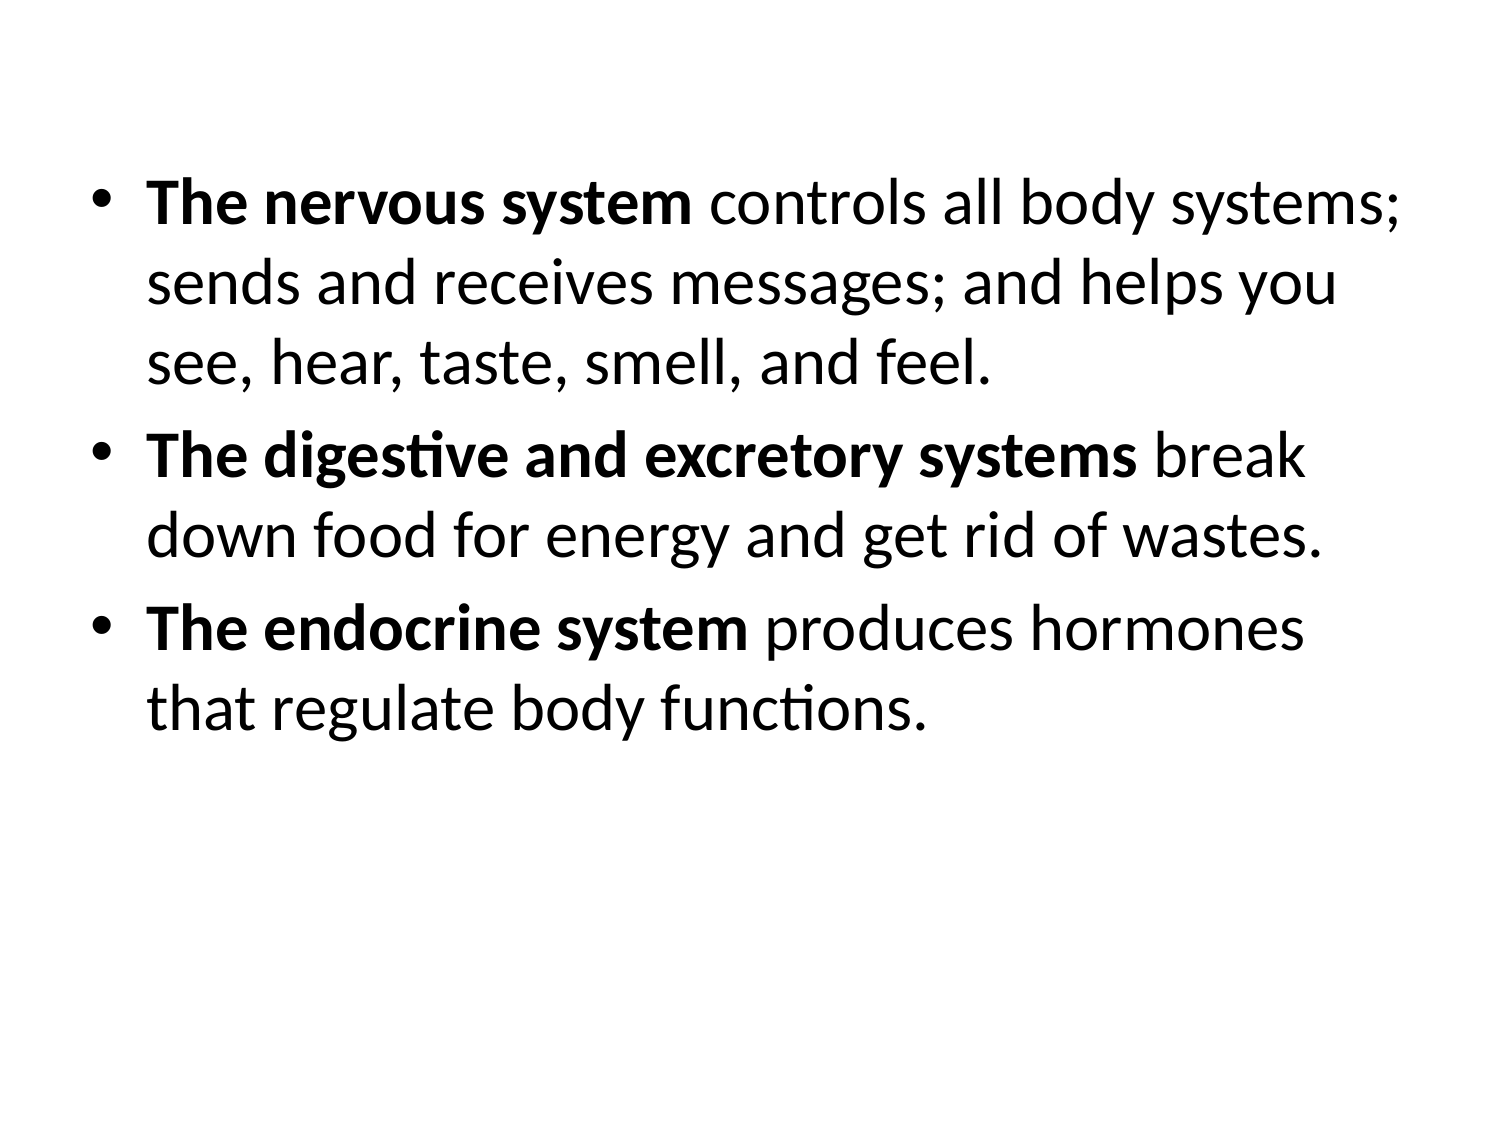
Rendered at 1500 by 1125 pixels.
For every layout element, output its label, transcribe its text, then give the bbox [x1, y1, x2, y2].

list The nervous system controls all body systems; sends and receives messages; and helps you see, hear, taste, smell, and feel. The digestive and excretory systems break down food for energy and get rid of wastes. The endocrine system produces hormones that regulate body functions. [75, 149, 1425, 1005]
